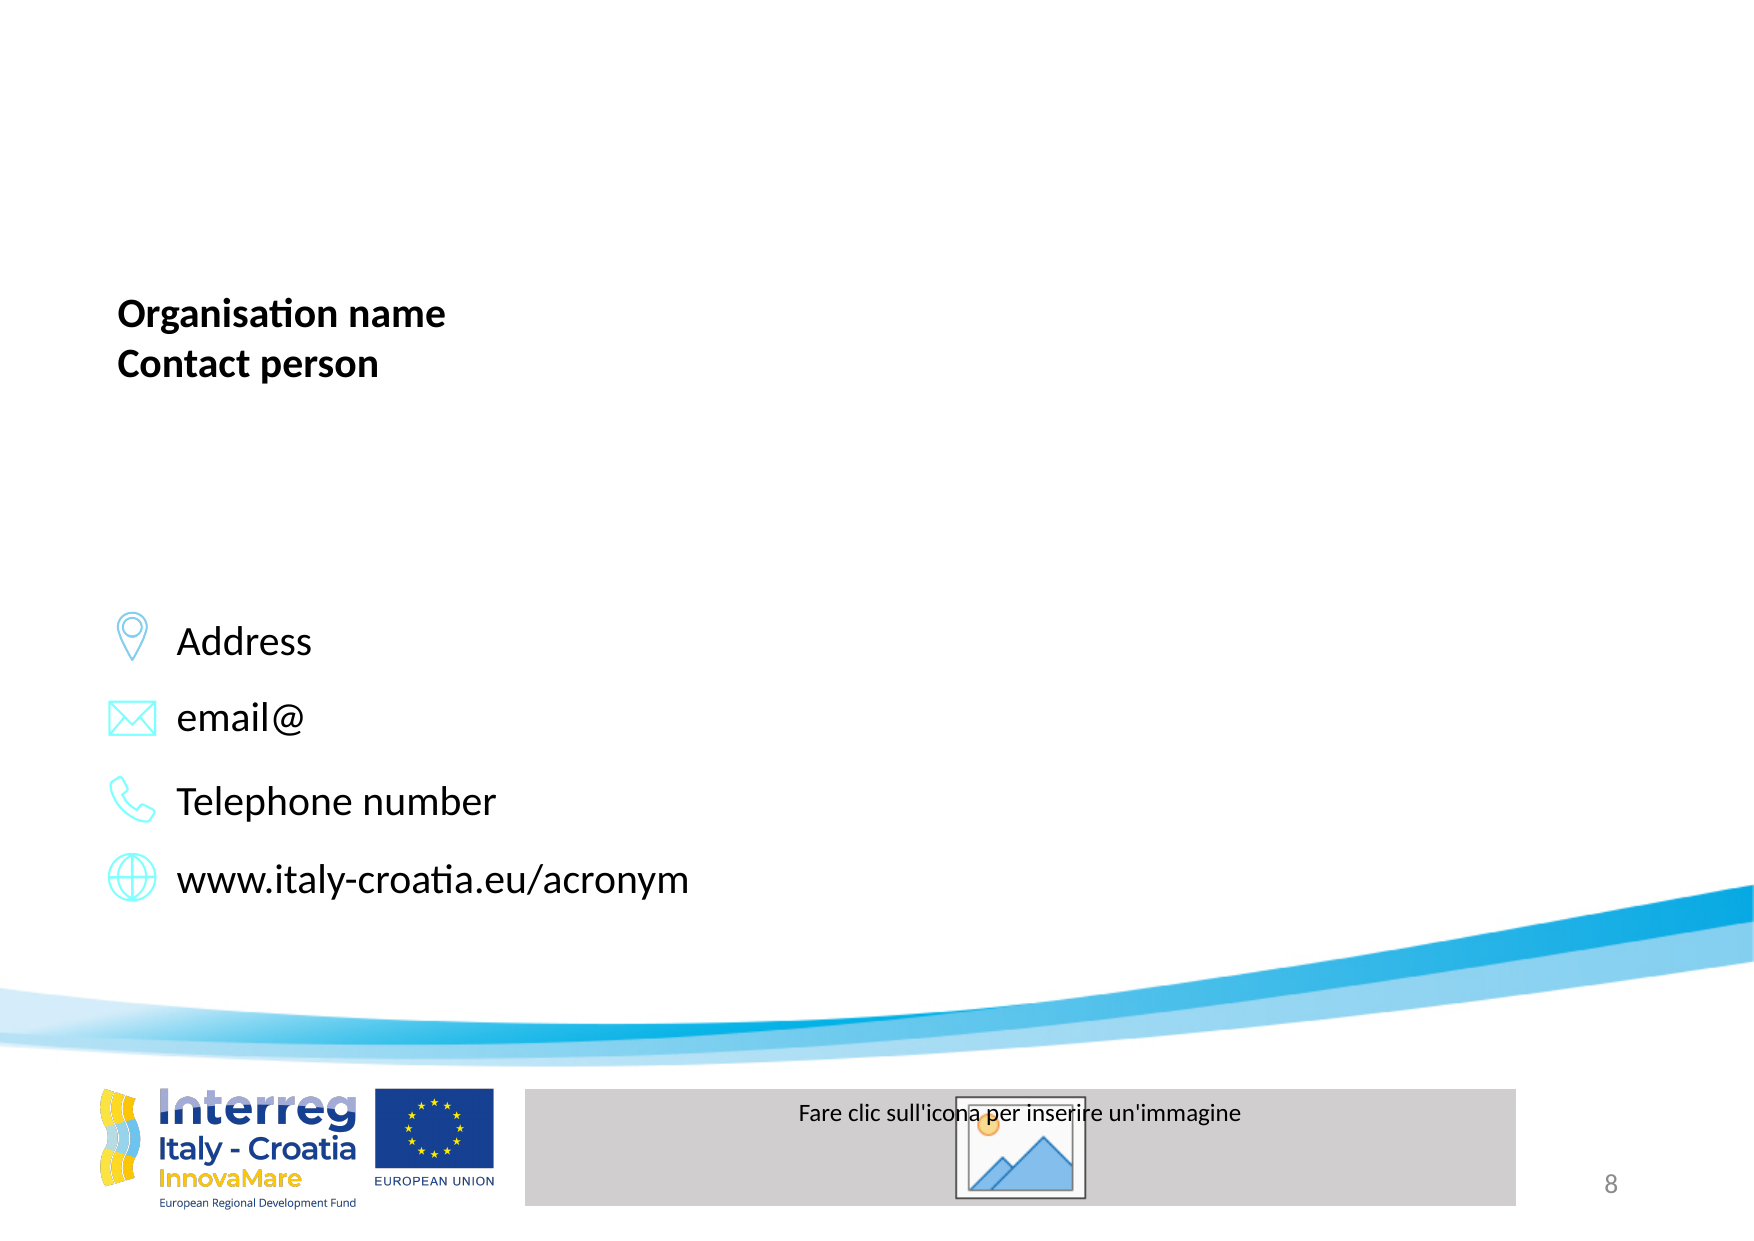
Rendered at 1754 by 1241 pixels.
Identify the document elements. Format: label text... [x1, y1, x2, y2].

picture [102, 606, 161, 666]
text_box email@ [161, 682, 1190, 748]
picture [103, 769, 161, 829]
picture [0, 847, 1754, 1220]
text_box Organisation name Contact person [102, 278, 1190, 394]
text_box www.italy-croatia.eu/acronym [161, 844, 1190, 910]
text_box Address [161, 606, 1190, 671]
slide_number 8 [1526, 1149, 1634, 1216]
text_box Telephone number [161, 766, 1190, 832]
picture [102, 688, 161, 748]
